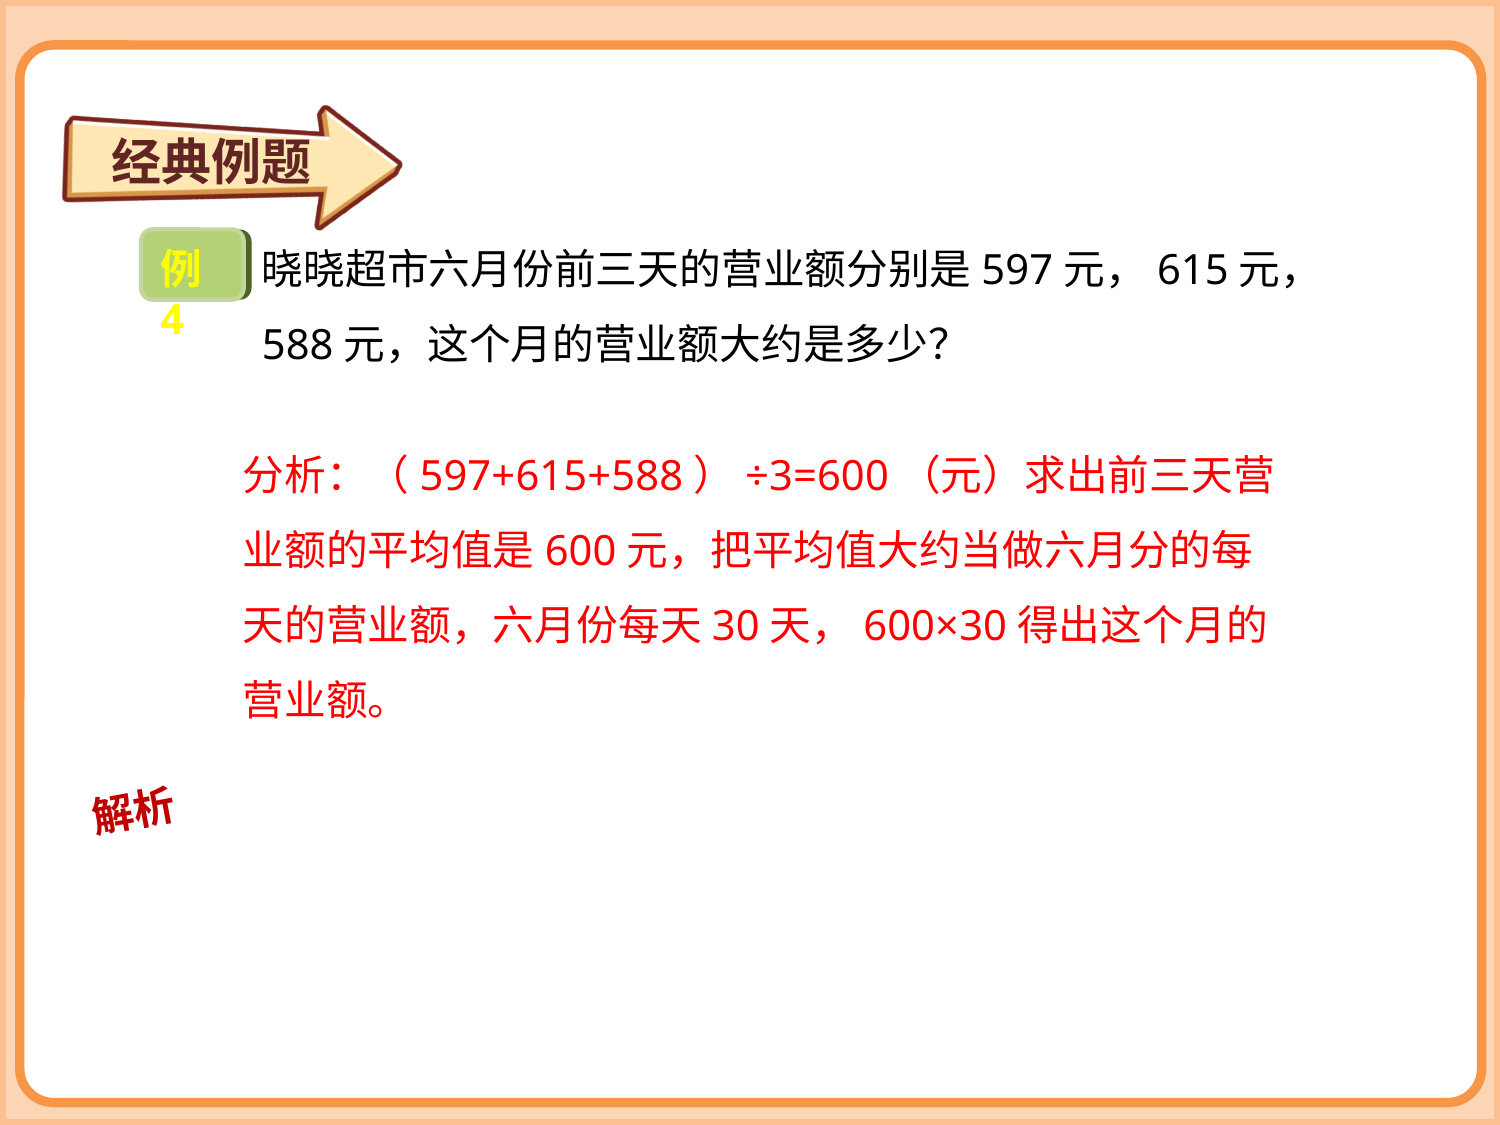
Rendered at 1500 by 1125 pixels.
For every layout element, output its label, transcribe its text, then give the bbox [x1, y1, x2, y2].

text_box 晓晓超市六月份前三天的营业额分别是597元，615元，588元，这个月的营业额大约是多少？ [247, 210, 1357, 376]
text_box 分析：（597+615+588）÷3=600（元）求出前三天营业额的平均值是600元，把平均值大约当做六月分的每天的营业额，六月份每天30天，600×30得出这个月的营业额。 [227, 416, 1302, 732]
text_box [140, 229, 252, 301]
text_box 解析 [71, 767, 195, 852]
picture [50, 61, 425, 246]
